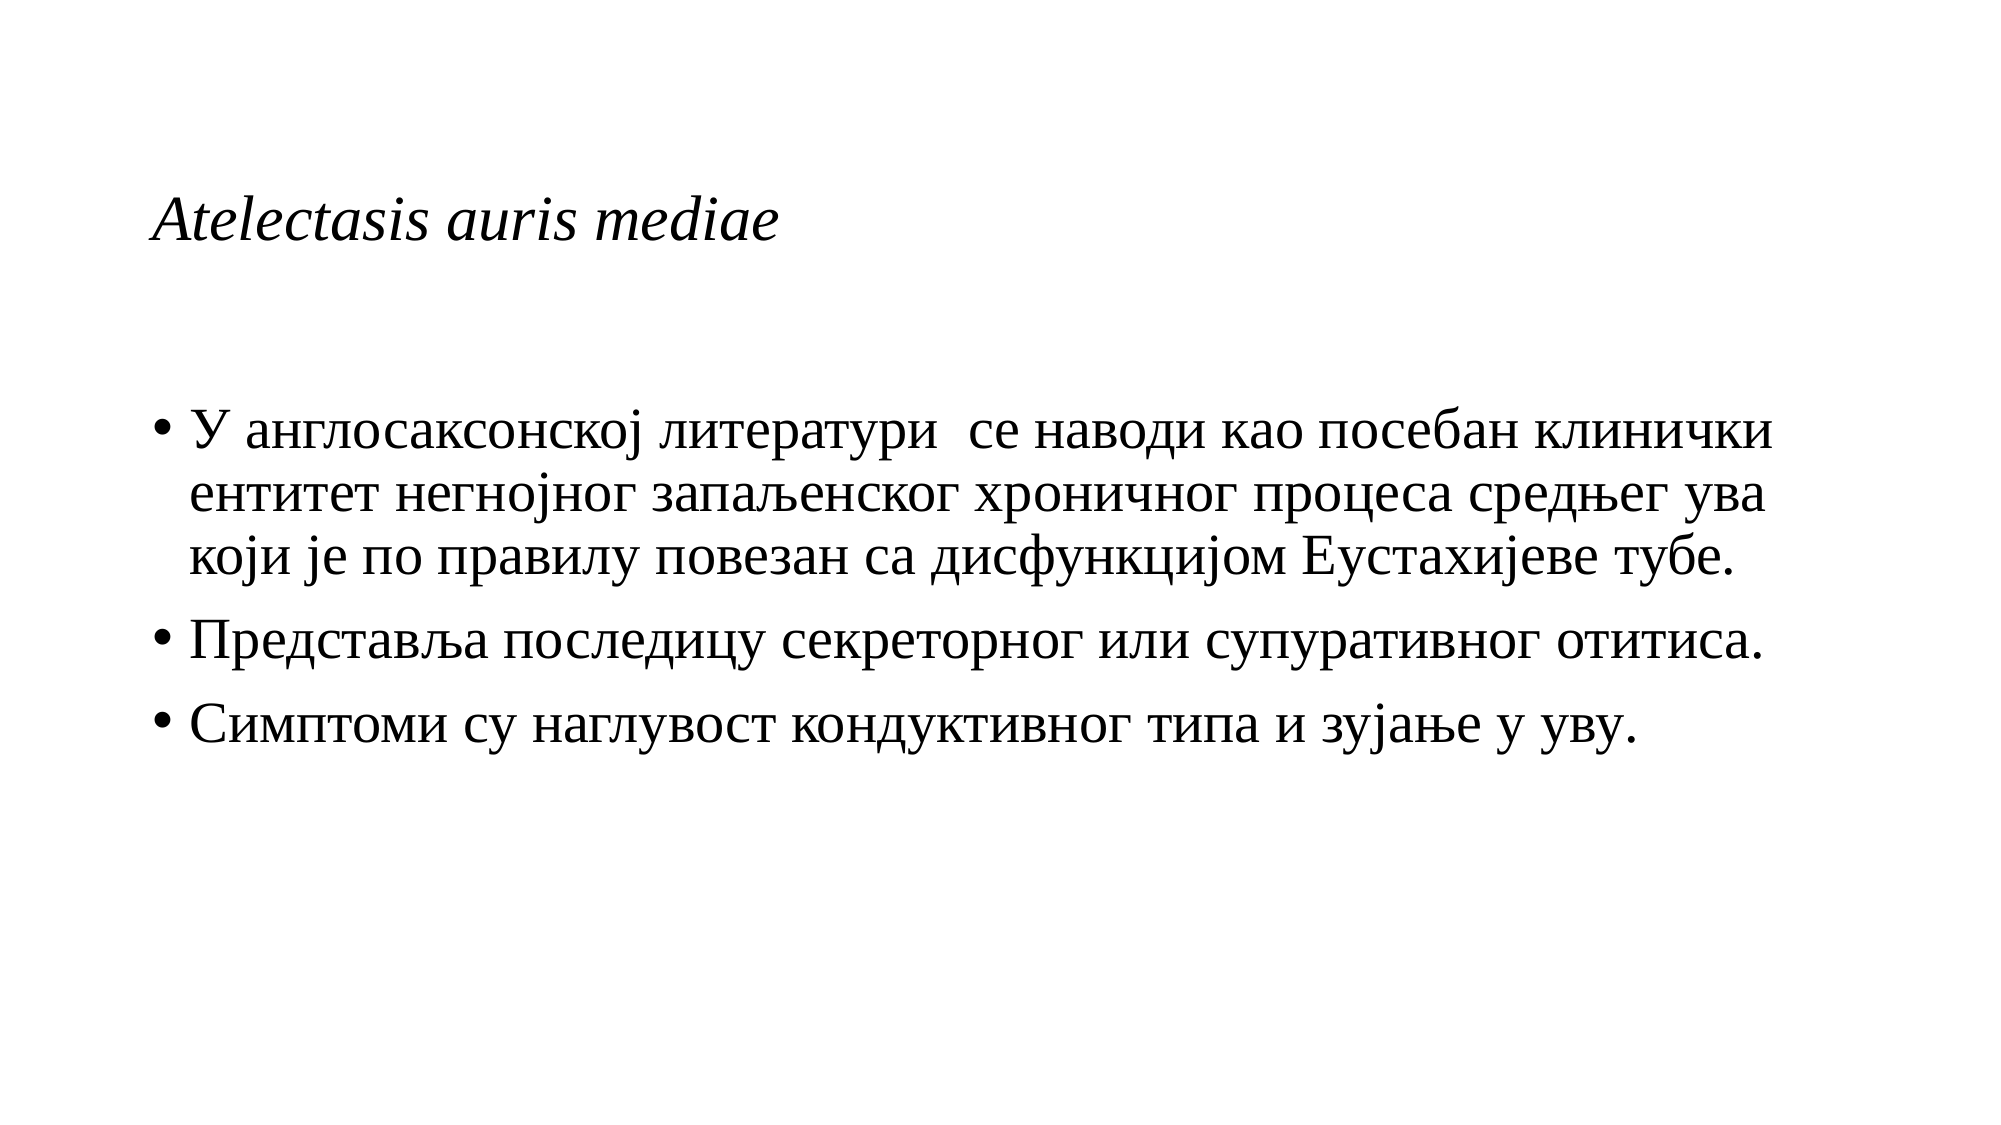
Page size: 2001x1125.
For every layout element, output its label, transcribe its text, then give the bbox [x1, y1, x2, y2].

title Atelectasis auris mediae [137, 107, 1863, 326]
list У англосаксонској литератури се наводи као посебан клинички ентитет негнојног запаљенског хроничног процеса средњег ува који је по правилу повезан са дисфункцијом Еустахијеве тубе. Представља последицу секреторног или супуративног отитиса. Симптоми су наглувост кондуктивног типа и зујање у уву. [137, 391, 1863, 832]
